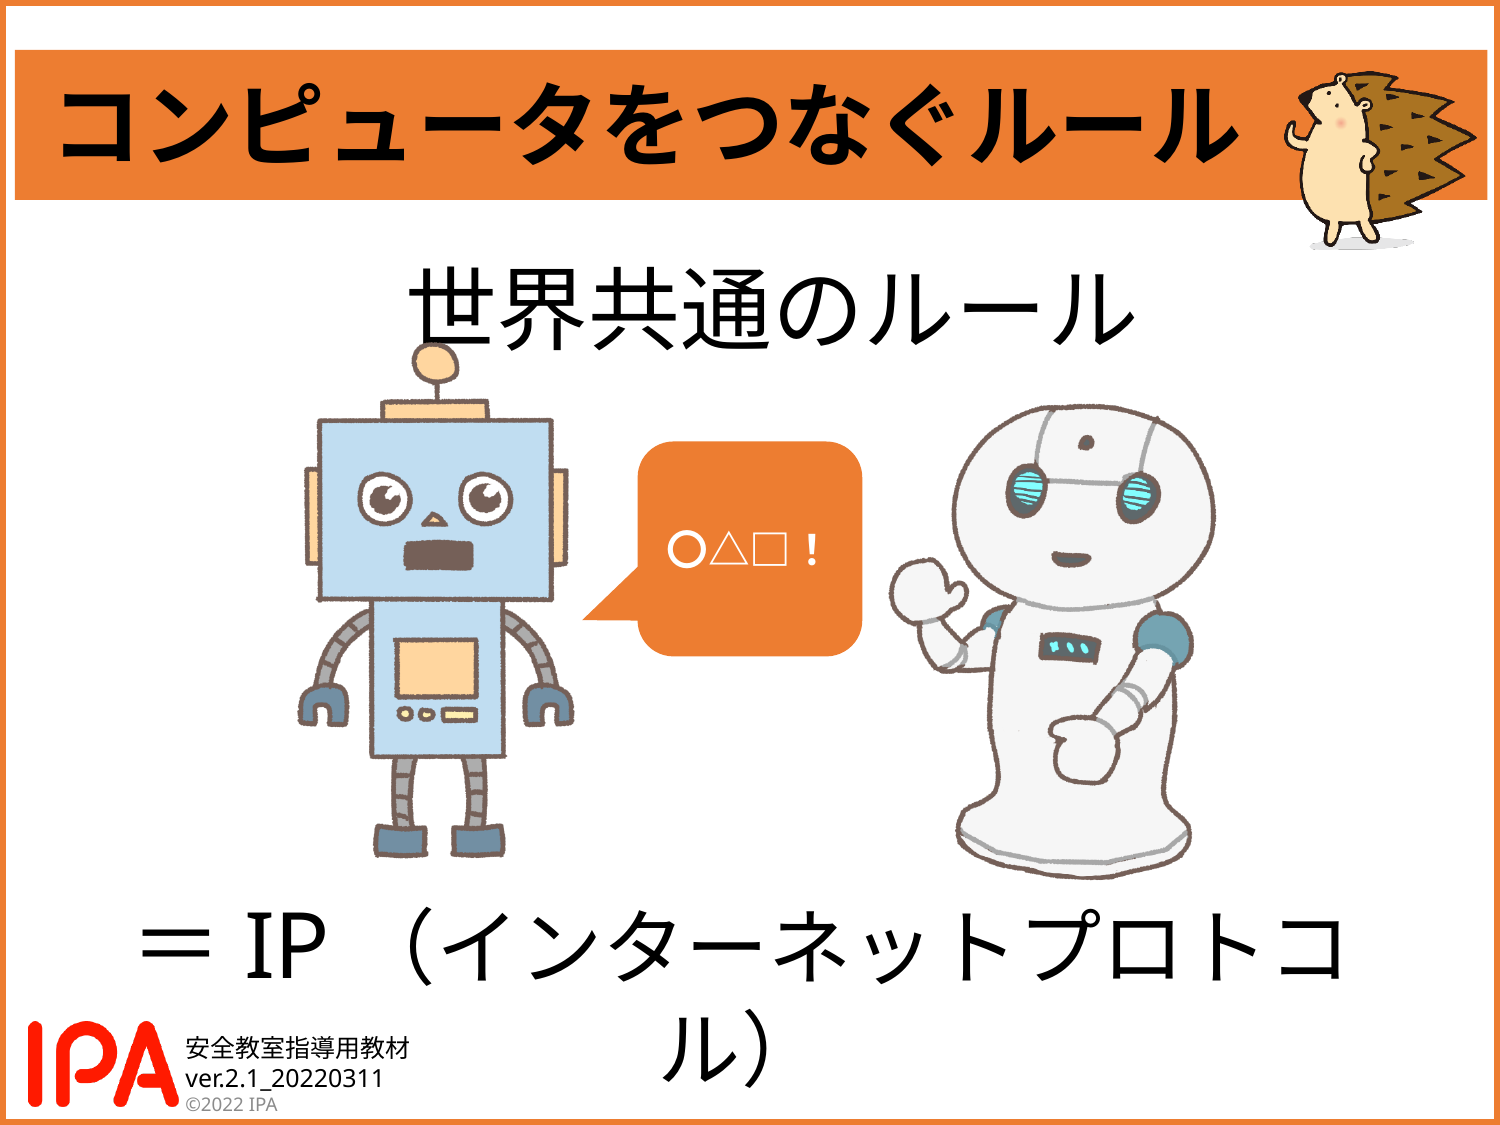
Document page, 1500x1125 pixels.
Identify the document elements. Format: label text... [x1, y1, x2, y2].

picture [28, 1021, 179, 1107]
picture [875, 391, 1249, 894]
text_box 世界共通のルール [96, 244, 1447, 392]
text_box ＝IP（インターネットプロトコル） [35, 879, 1447, 1027]
picture [269, 334, 609, 867]
text_box 〇△□！ [609, 440, 864, 658]
title コンピュータをつなぐルール [35, 65, 1341, 195]
picture [1284, 71, 1477, 250]
